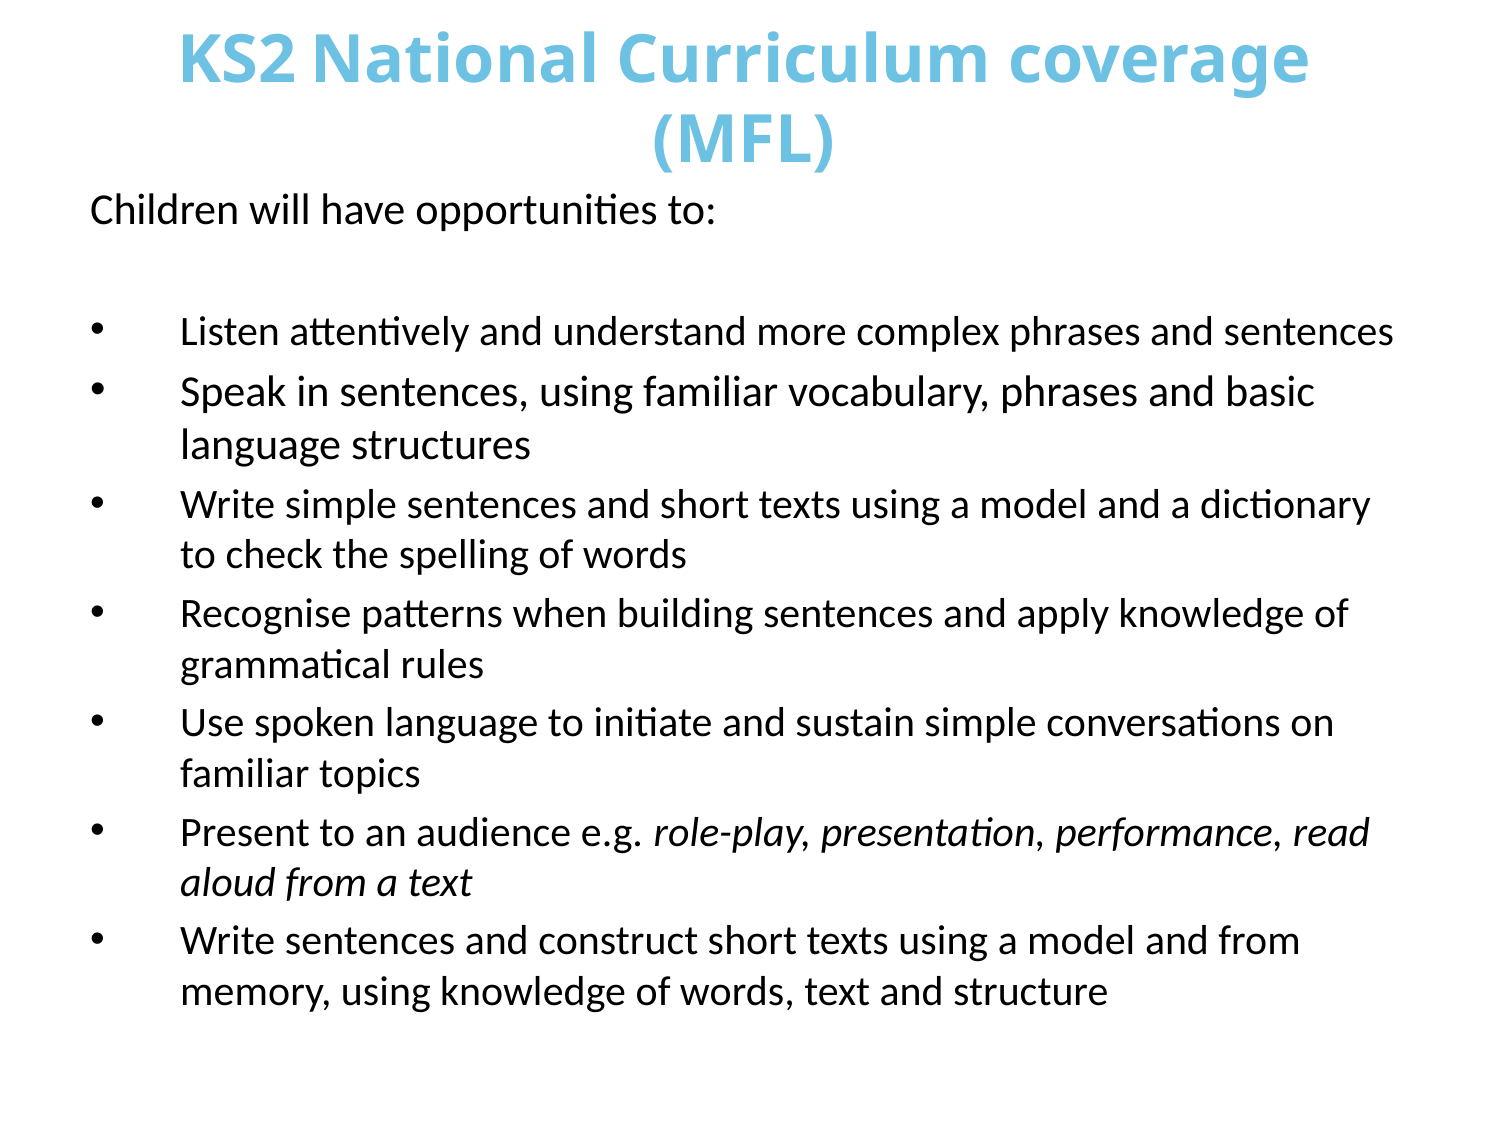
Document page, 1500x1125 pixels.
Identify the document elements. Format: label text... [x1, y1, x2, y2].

title KS2 National Curriculum coverage (MFL) [77, 30, 1412, 161]
text_box Children will have opportunities to: Listen attentively and understand more complex phrases and sentences Speak in sentences, using familiar vocabulary, phrases and basic language structures Write simple sentences and short texts using a model and a dictionary to check the spelling of words Recognise patterns when building sentences and apply knowledge of grammatical rules Use spoken language to initiate and sustain simple conversations on familiar topics Present to an audience e.g. role-play, presentation, performance, read aloud from a text Write sentences and construct short texts using a model and from memory, using knowledge of words, text and structure [74, 172, 1425, 1029]
